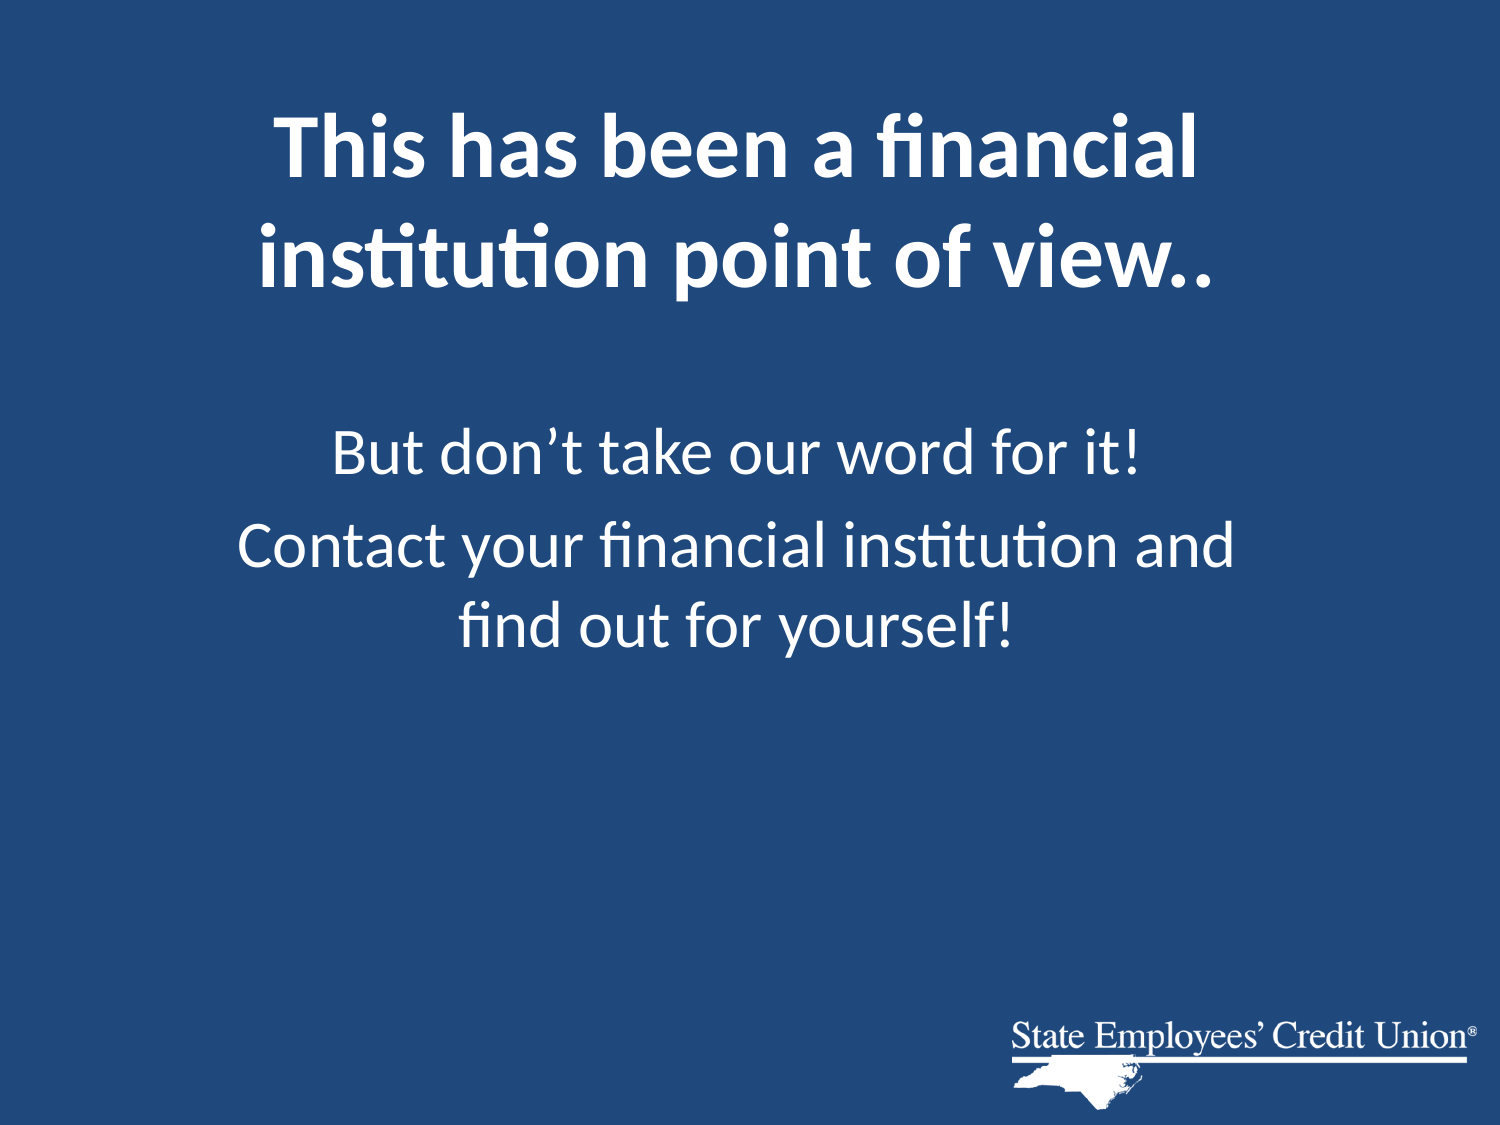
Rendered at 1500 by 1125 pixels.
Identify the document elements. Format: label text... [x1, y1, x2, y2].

title This has been a financial institution point of view.. [99, 75, 1375, 317]
picture [1012, 1021, 1477, 1110]
subtitle But don’t take our word for it! Contact your financial institution and find out for yourself! [212, 399, 1263, 688]
